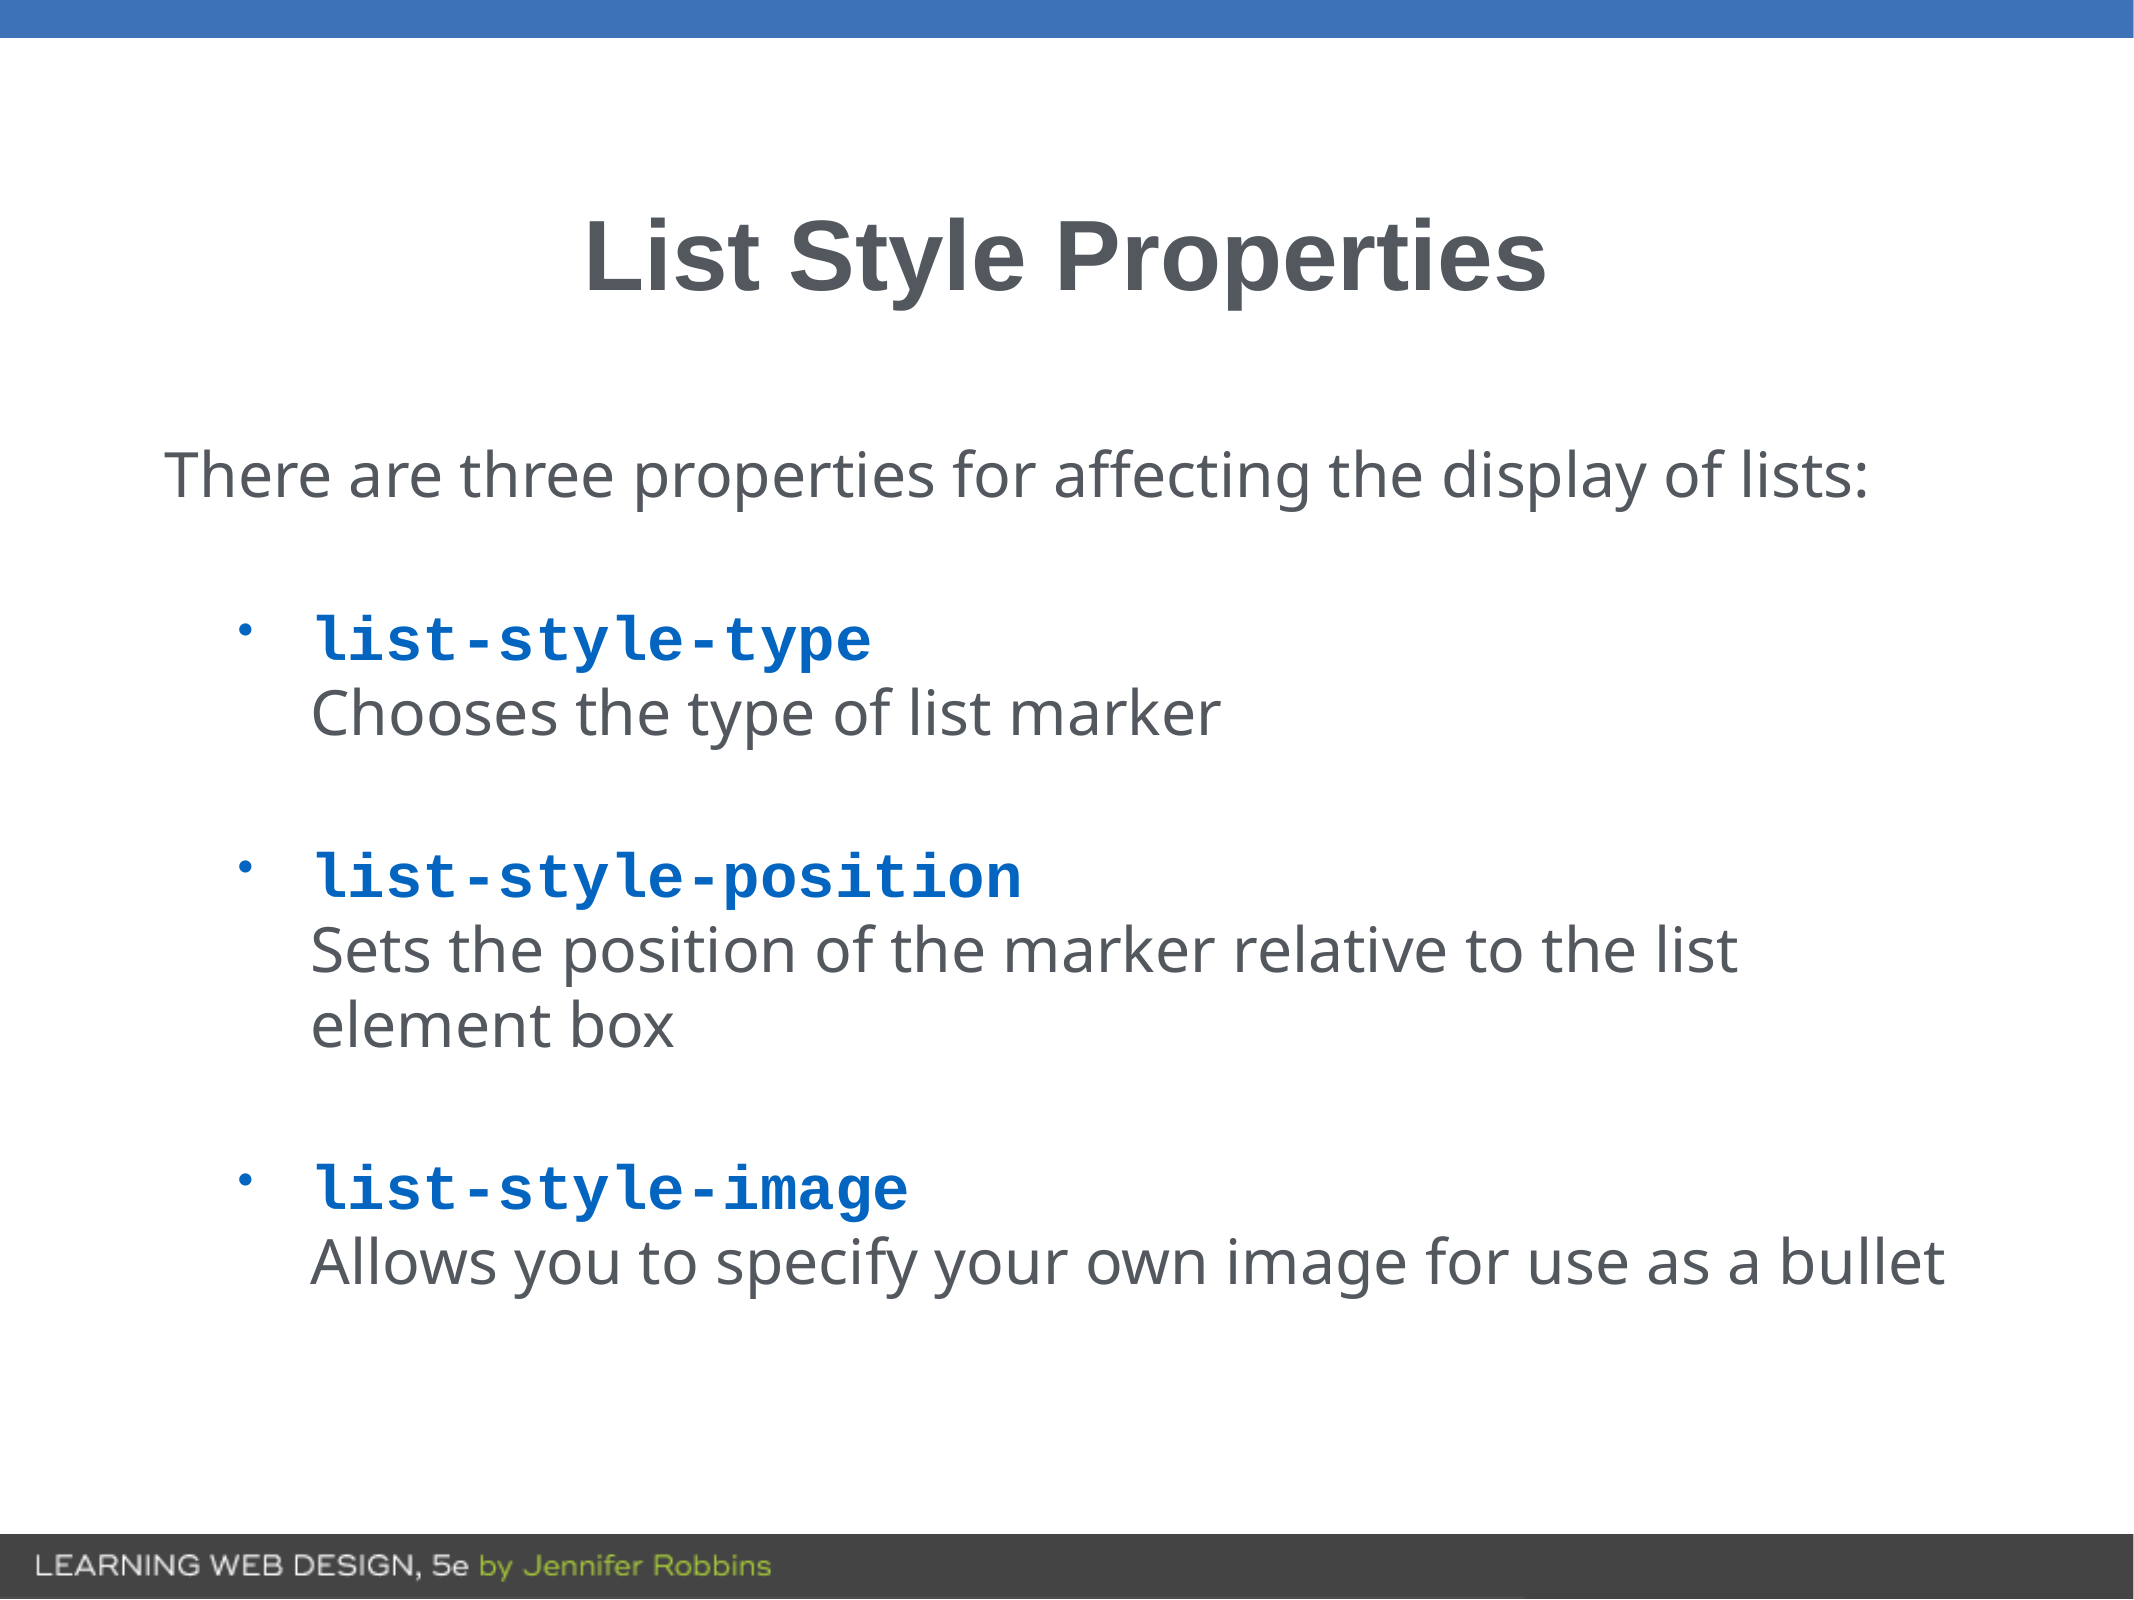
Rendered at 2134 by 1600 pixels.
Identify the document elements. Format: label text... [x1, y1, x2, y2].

picture [0, 1534, 2134, 1599]
title List Style Properties [155, 72, 1978, 426]
list There are three properties for affecting the display of lists: list-style-type Chooses the type of list marker list-style-position Sets the position of the marker relative to the list element box list-style-image Allows you to specify your own image for use as a bullet [155, 426, 1978, 1459]
